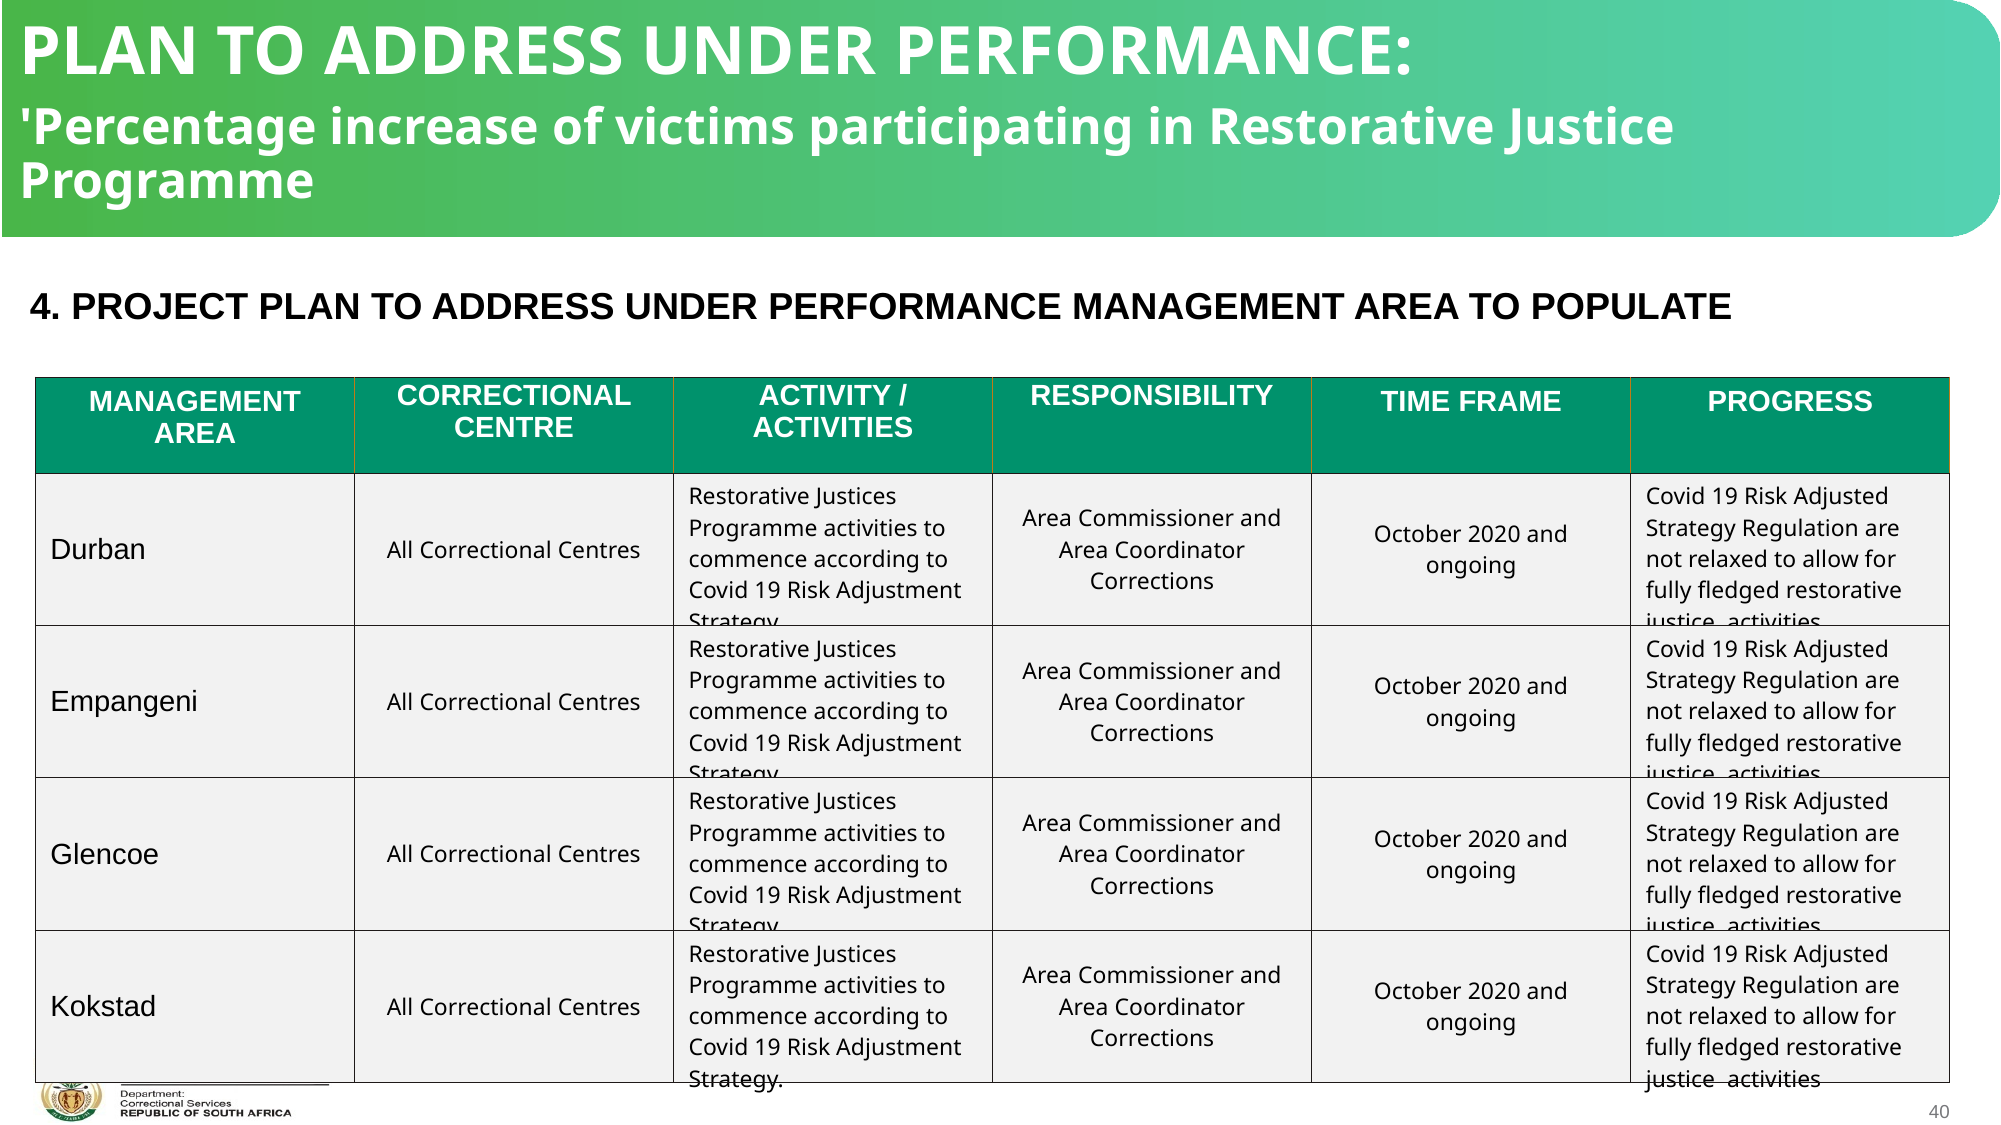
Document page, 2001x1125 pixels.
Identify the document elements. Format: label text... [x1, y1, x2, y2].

table_cell Glencoe [36, 778, 354, 930]
table_cell Covid 19 Risk Adjusted Strategy Regulation are not relaxed to allow for fully fledged restorative justice activities [1631, 626, 1949, 777]
table_cell Covid 19 Risk Adjusted Strategy Regulation are not relaxed to allow for fully fledged restorative justice activities [1631, 474, 1949, 625]
table_cell Empangeni [36, 626, 354, 777]
text_box [2, 0, 2000, 237]
table_cell Area Commissioner and Area Coordinator Corrections [993, 931, 1311, 1082]
table_cell All Correctional Centres [355, 931, 673, 1082]
table_cell Restorative Justices Programme activities to commence according to Covid 19 Risk Adjustment Strategy. [674, 626, 992, 777]
picture [33, 1049, 332, 1123]
table_header CORRECTIONAL CENTRE [355, 378, 673, 473]
text_box PLAN TO ADDRESS UNDER PERFORMANCE: 'Percentage increase of victims participating in Restorative Justice Programme [4, 9, 1803, 96]
table_cell All Correctional Centres [355, 474, 673, 625]
table_cell Area Commissioner and Area Coordinator Corrections [993, 626, 1311, 777]
table_header ACTIVITY / ACTIVITIES [674, 378, 992, 473]
table_header RESPONSIBILITY [993, 378, 1311, 473]
text_box 4. PROJECT PLAN TO ADDRESS UNDER PERFORMANCE MANAGEMENT AREA TO POPULATE [0, 274, 1875, 335]
table_cell Area Commissioner and Area Coordinator Corrections [993, 474, 1311, 625]
table_cell Restorative Justices Programme activities to commence according to Covid 19 Risk Adjustment Strategy. [674, 778, 992, 930]
table_header TIME FRAME [1312, 378, 1630, 473]
table_cell Restorative Justices Programme activities to commence according to Covid 19 Risk Adjustment Strategy. [674, 931, 992, 1082]
table_cell October 2020 and ongoing [1312, 474, 1630, 625]
table_cell October 2020 and ongoing [1312, 626, 1630, 777]
table_cell Covid 19 Risk Adjusted Strategy Regulation are not relaxed to allow for fully fledged restorative justice activities [1631, 931, 1949, 1082]
table_cell October 2020 and ongoing [1312, 931, 1630, 1082]
table_cell Covid 19 Risk Adjusted Strategy Regulation are not relaxed to allow for fully fledged restorative justice activities [1631, 778, 1949, 930]
table_cell Kokstad [36, 931, 354, 1082]
table_cell Area Commissioner and Area Coordinator Corrections [993, 778, 1311, 930]
table_cell Durban [36, 474, 354, 625]
table_cell October 2020 and ongoing [1312, 778, 1630, 930]
table_cell Restorative Justices Programme activities to commence according to Covid 19 Risk Adjustment Strategy. [674, 474, 992, 625]
table_header MANAGEMENT AREA [36, 378, 354, 473]
table_cell All Correctional Centres [355, 778, 673, 930]
table_header PROGRESS [1631, 378, 1949, 473]
table_cell All Correctional Centres [355, 626, 673, 777]
